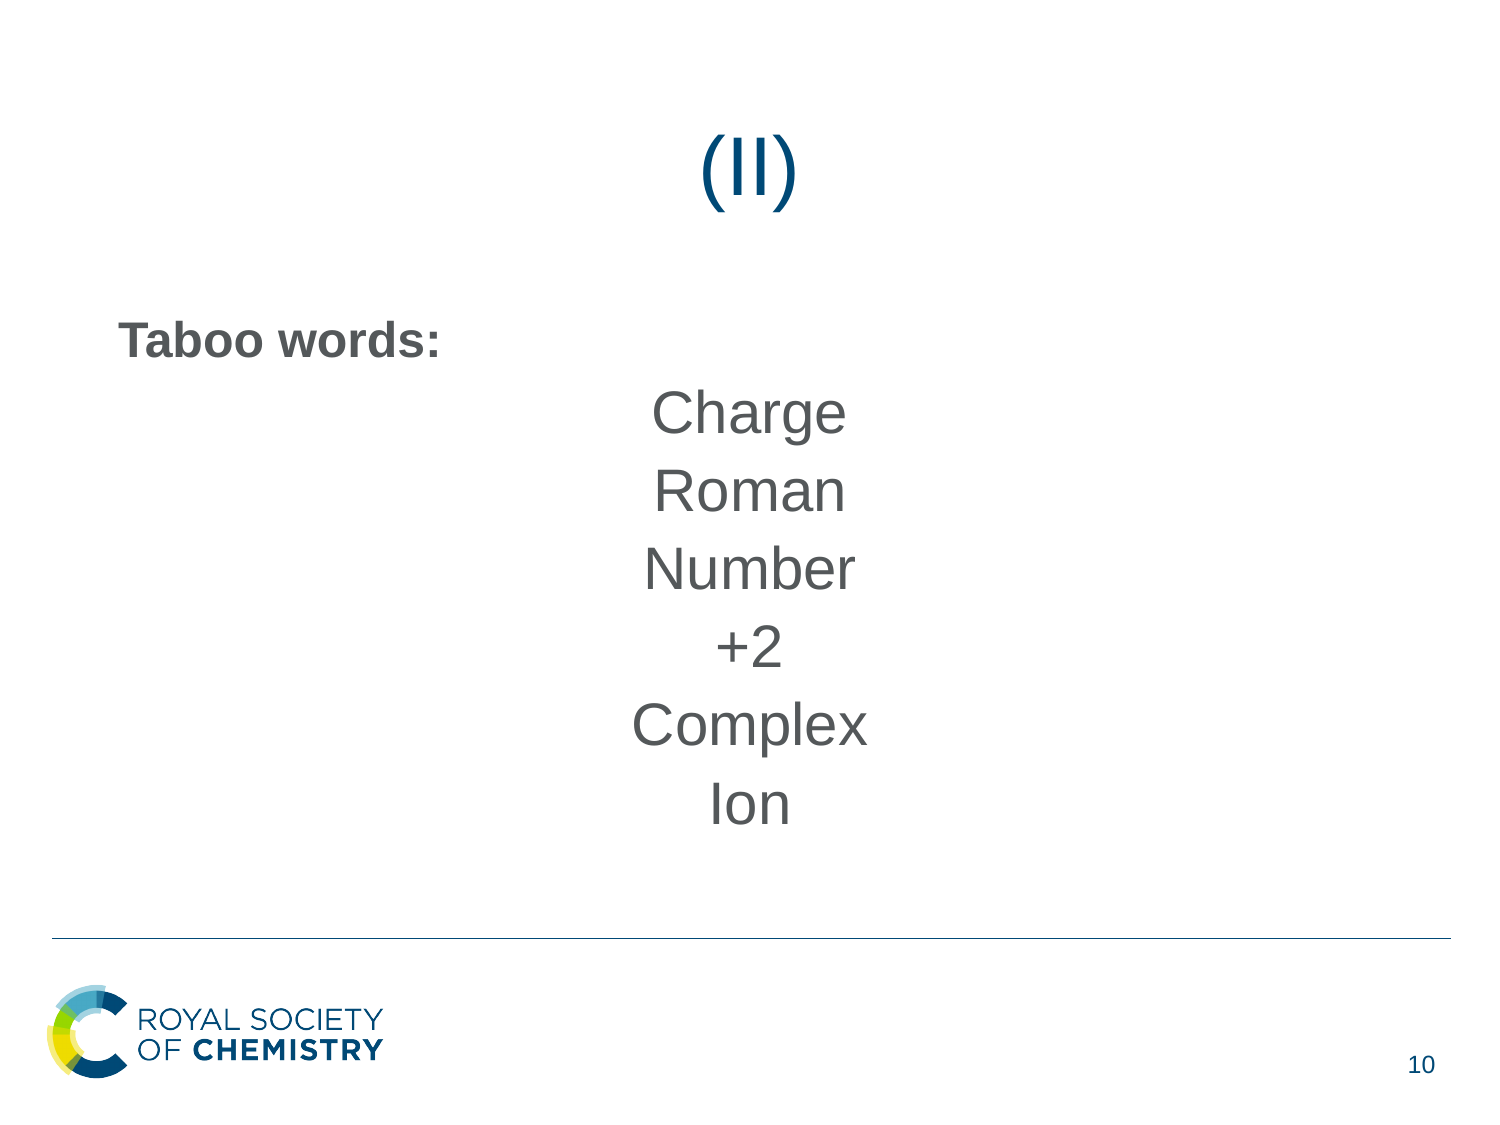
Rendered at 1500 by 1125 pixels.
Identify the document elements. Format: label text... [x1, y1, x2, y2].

picture [0, 938, 430, 1125]
slide_number 10 [1113, 1033, 1451, 1094]
title (II) [103, 59, 1397, 278]
list Taboo words: Charge Roman Number +2 Complex Ion [103, 299, 1397, 859]
